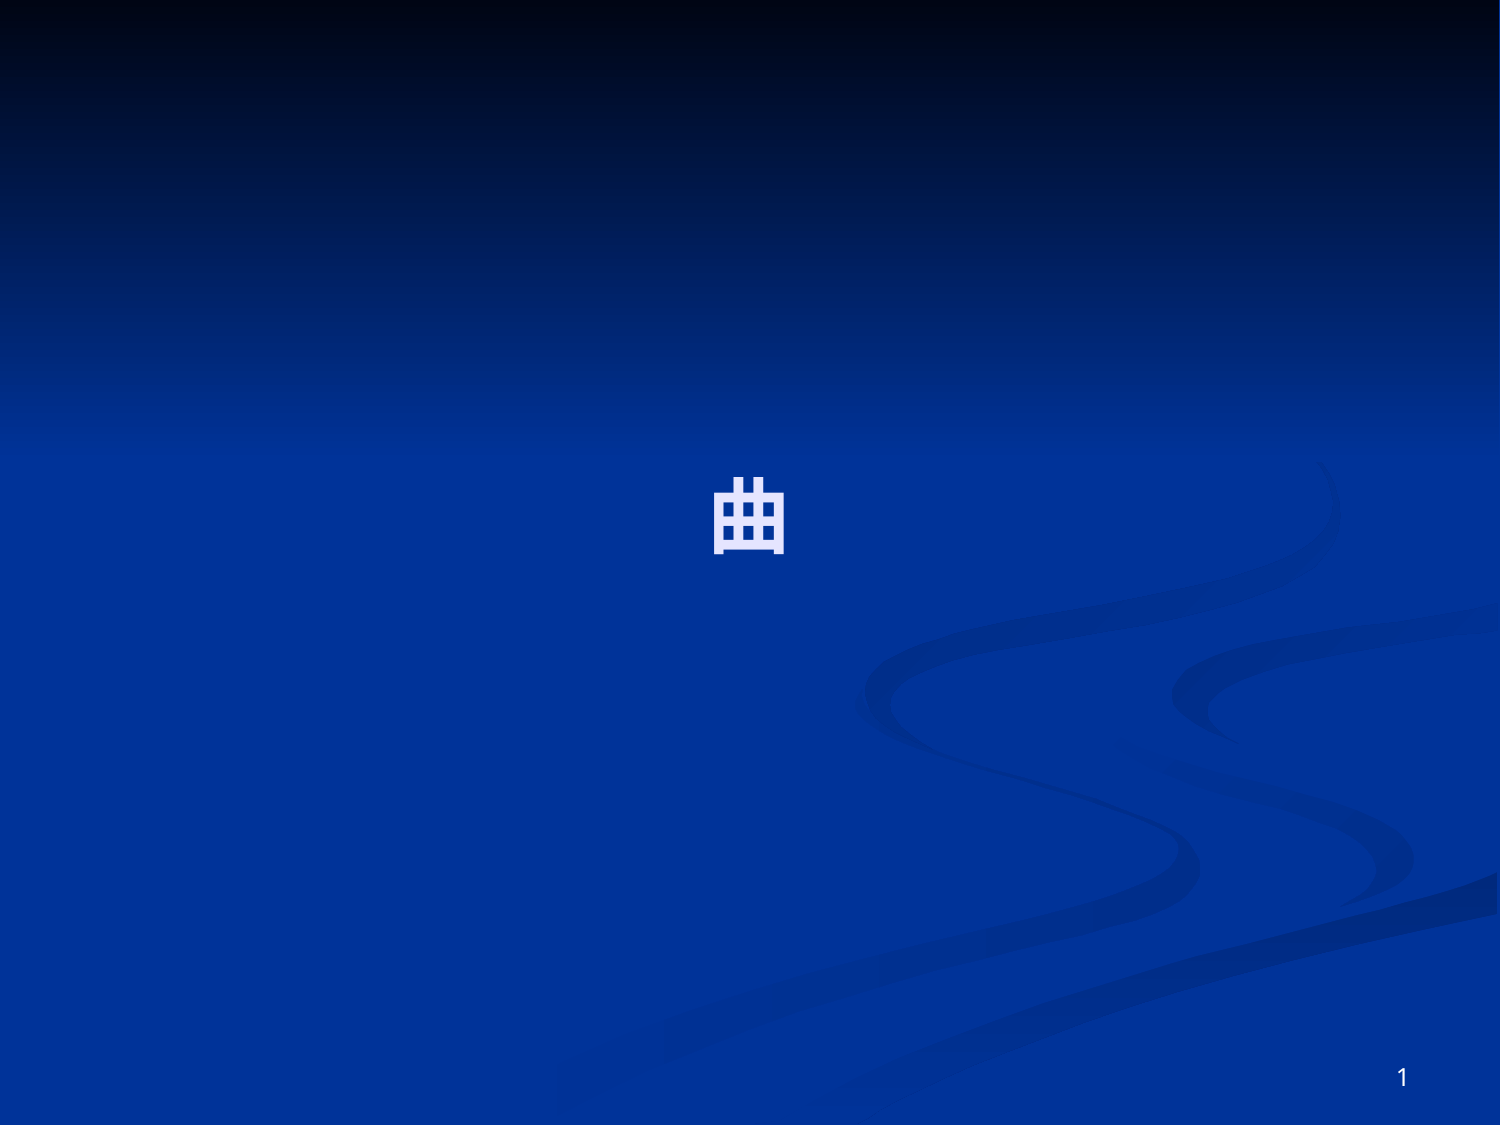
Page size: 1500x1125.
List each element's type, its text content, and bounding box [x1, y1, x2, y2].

title 曲 [102, 280, 1397, 749]
slide_number 1 [1074, 1058, 1425, 1104]
